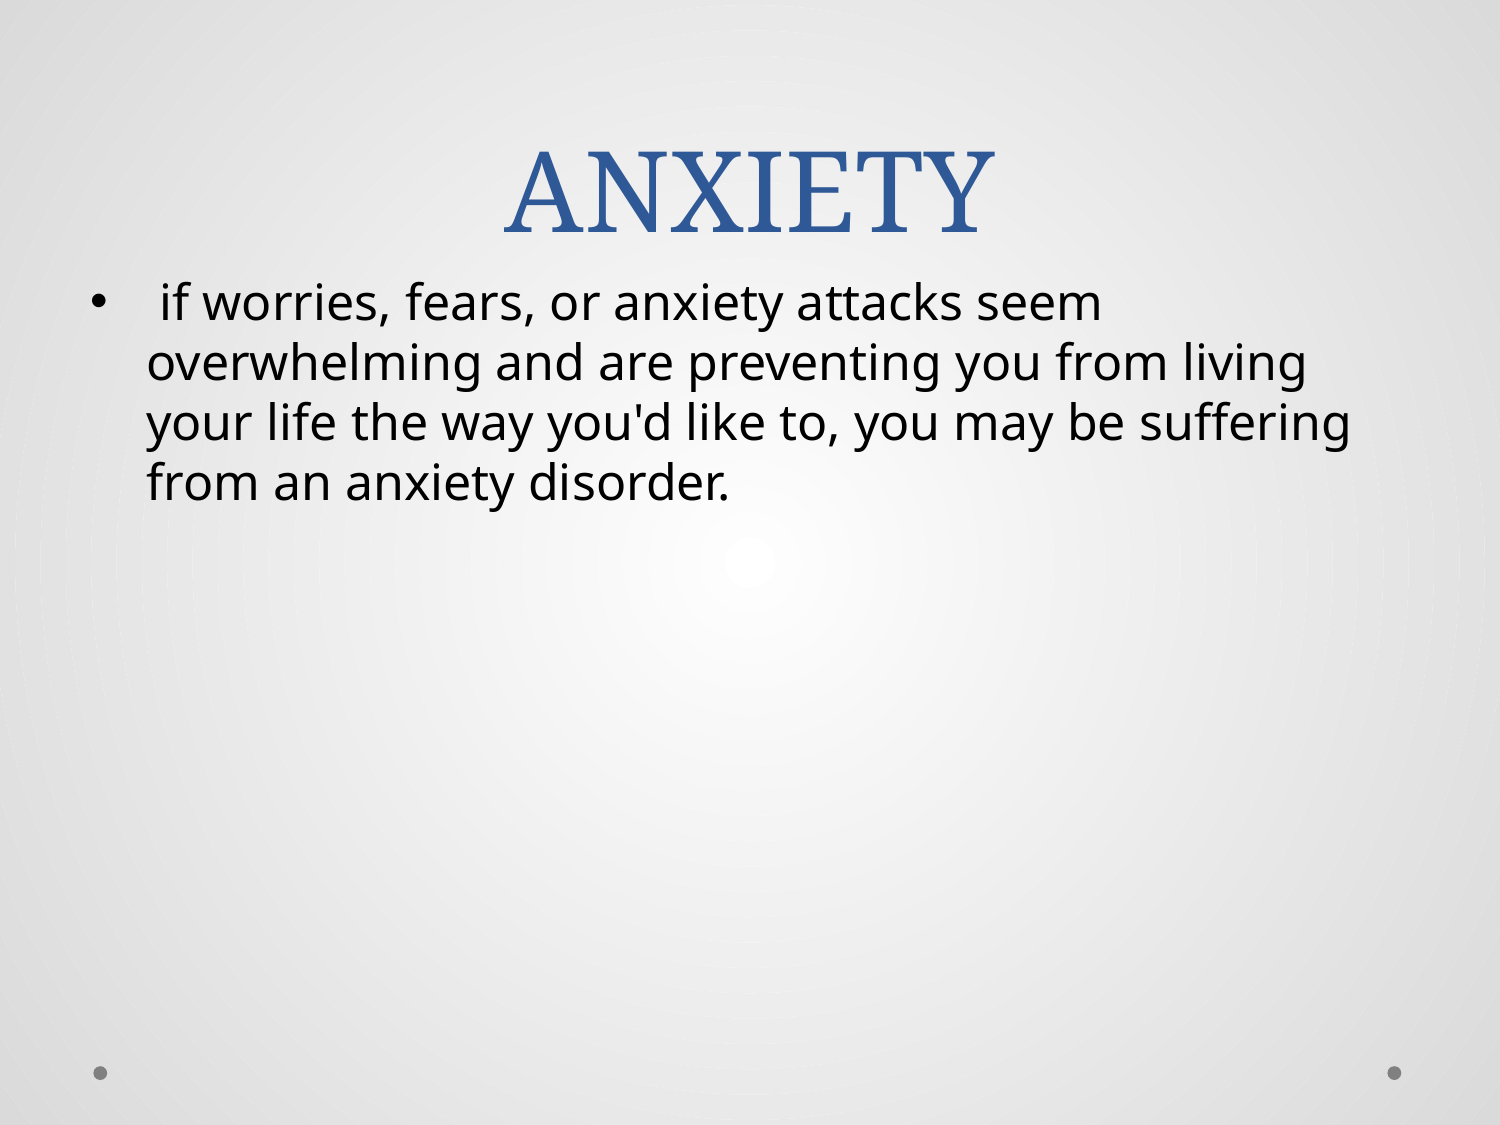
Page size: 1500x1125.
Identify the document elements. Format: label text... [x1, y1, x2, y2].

title ANXIETY [75, 0, 1425, 262]
list if worries, fears, or anxiety attacks seem overwhelming and are preventing you from living your life the way you'd like to, you may be suffering from an anxiety disorder. [75, 262, 1425, 1005]
